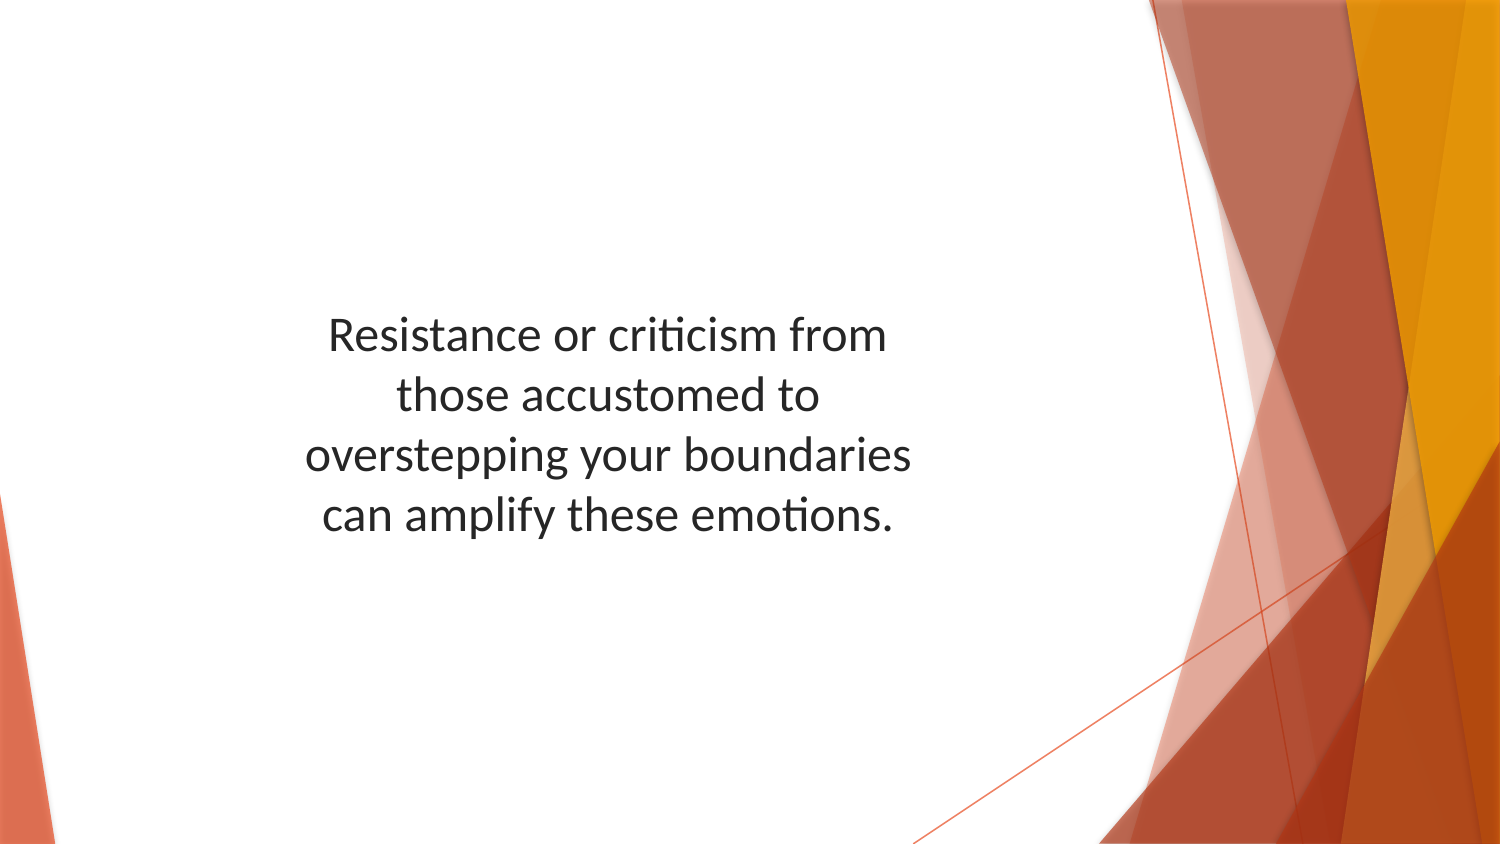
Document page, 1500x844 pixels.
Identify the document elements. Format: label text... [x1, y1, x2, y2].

list Resistance or criticism from those accustomed to overstepping your boundaries can amplify these emotions. [265, 114, 951, 729]
